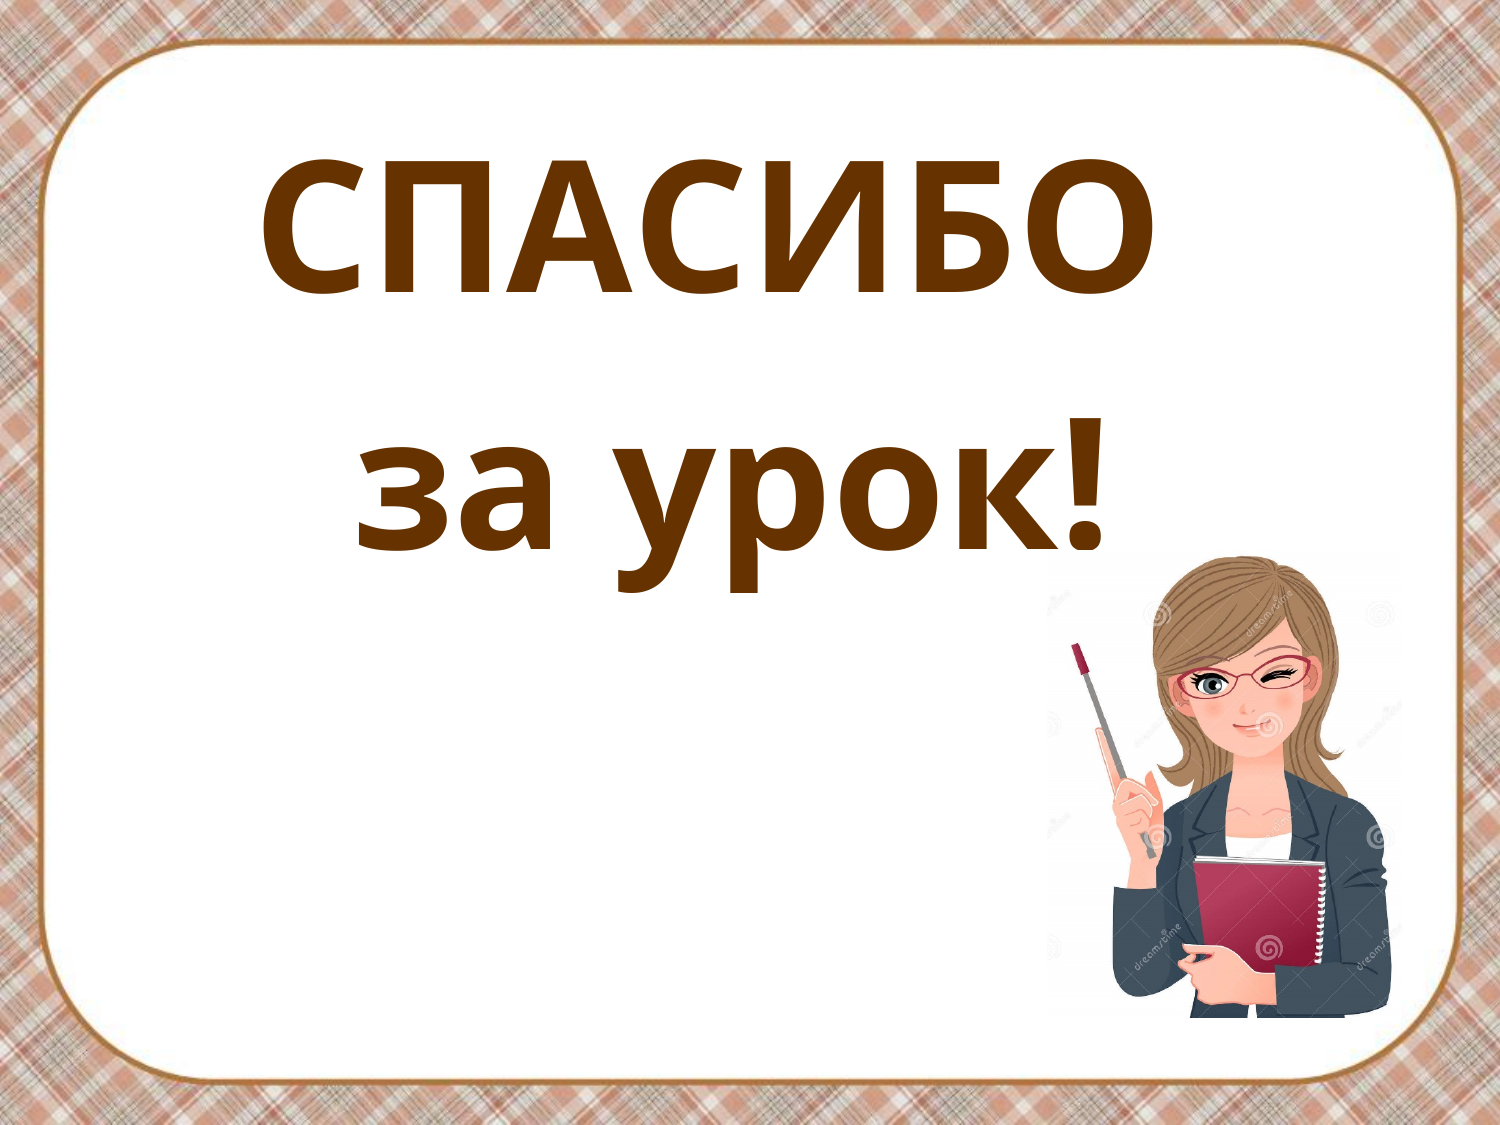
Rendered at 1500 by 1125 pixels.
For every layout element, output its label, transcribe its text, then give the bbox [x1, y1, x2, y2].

list СПАСИБО за урок! [64, 101, 1400, 864]
picture [0, 0, 1500, 1125]
